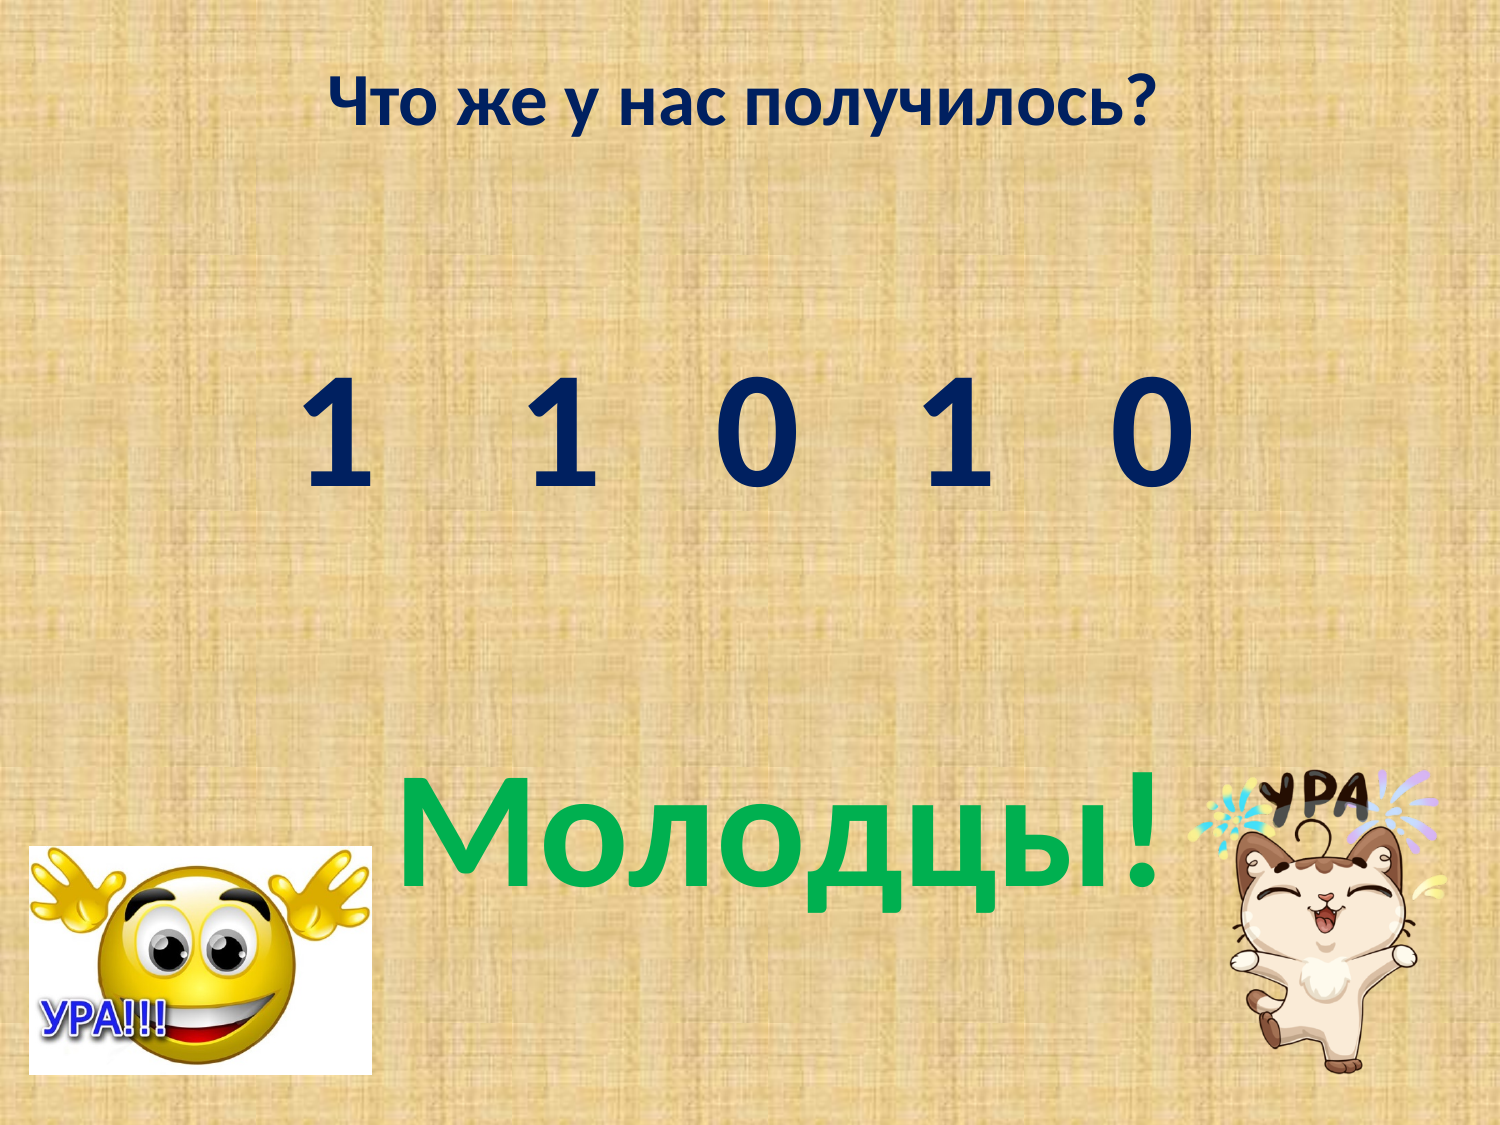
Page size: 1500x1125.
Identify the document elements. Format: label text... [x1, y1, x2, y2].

picture [0, 0, 1500, 1125]
text_box Что же у нас получилось? 1 0 1 0 Молодцы! [76, 42, 1412, 928]
